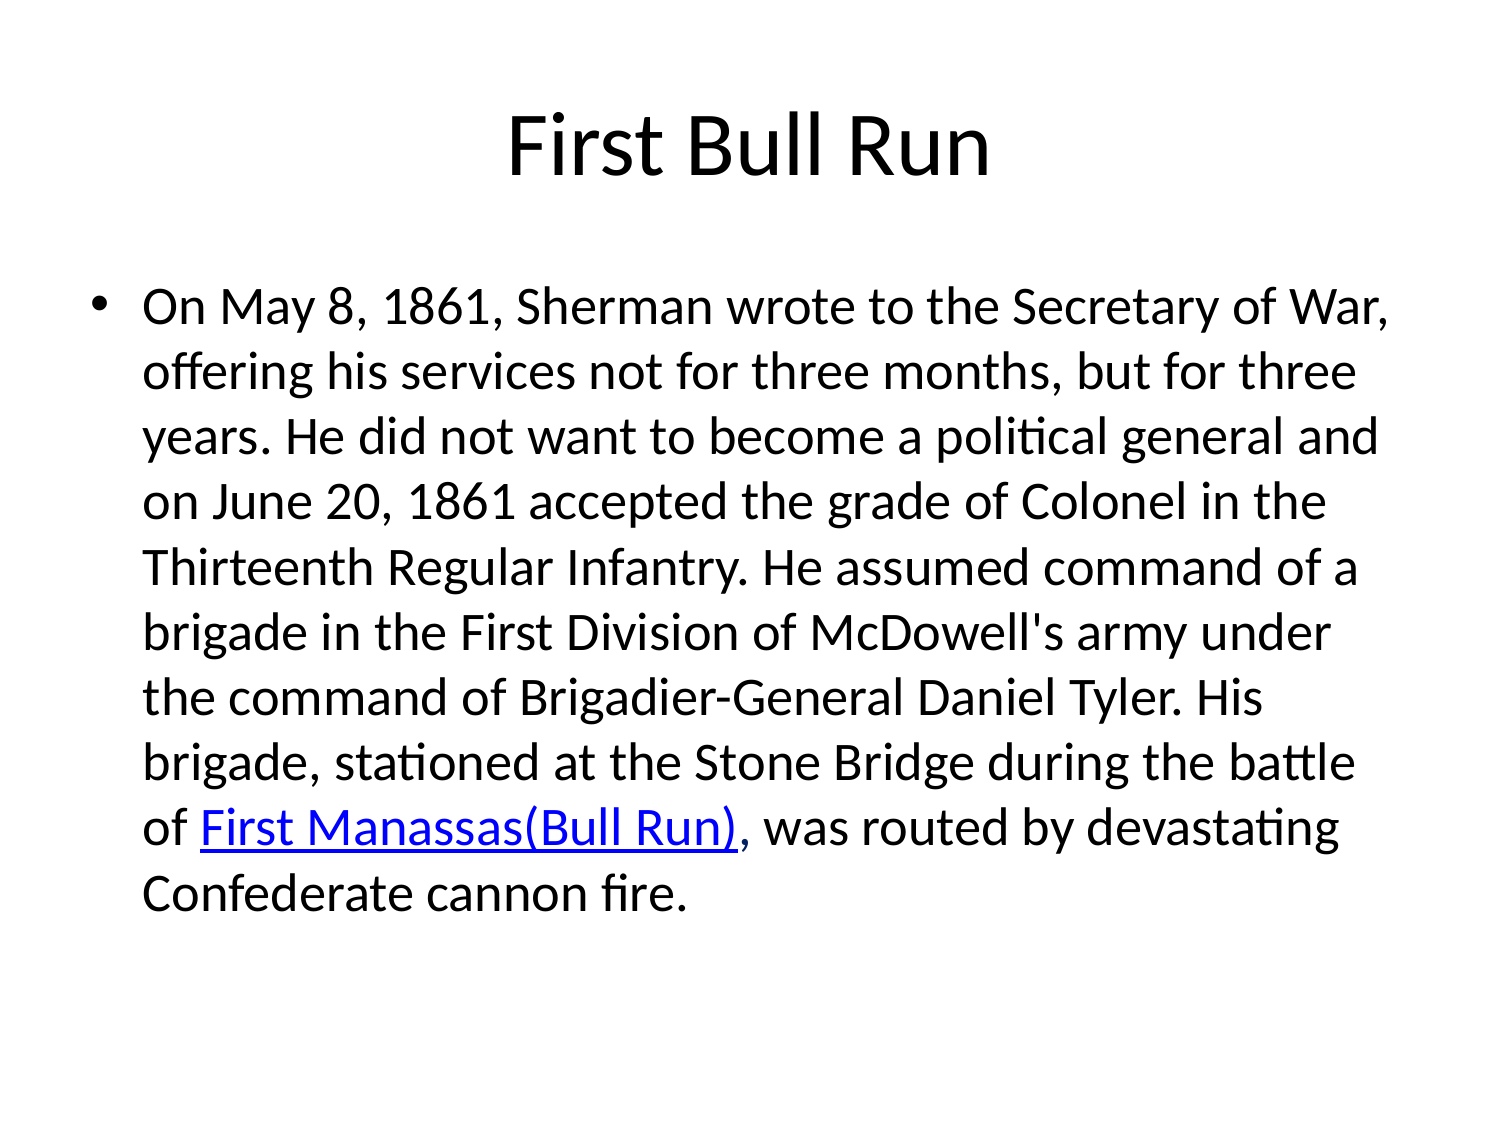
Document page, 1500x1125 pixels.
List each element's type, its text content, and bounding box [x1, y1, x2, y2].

title First Bull Run [75, 45, 1425, 233]
list On May 8, 1861, Sherman wrote to the Secretary of War, offering his services not for three months, but for three years. He did not want to become a political general and on June 20, 1861 accepted the grade of Colonel in the Thirteenth Regular Infantry. He assumed command of a brigade in the First Division of McDowell's army under the command of Brigadier-General Daniel Tyler. His brigade, stationed at the Stone Bridge during the battle of First Manassas(Bull Run), was routed by devastating Confederate cannon fire. [75, 262, 1425, 1005]
